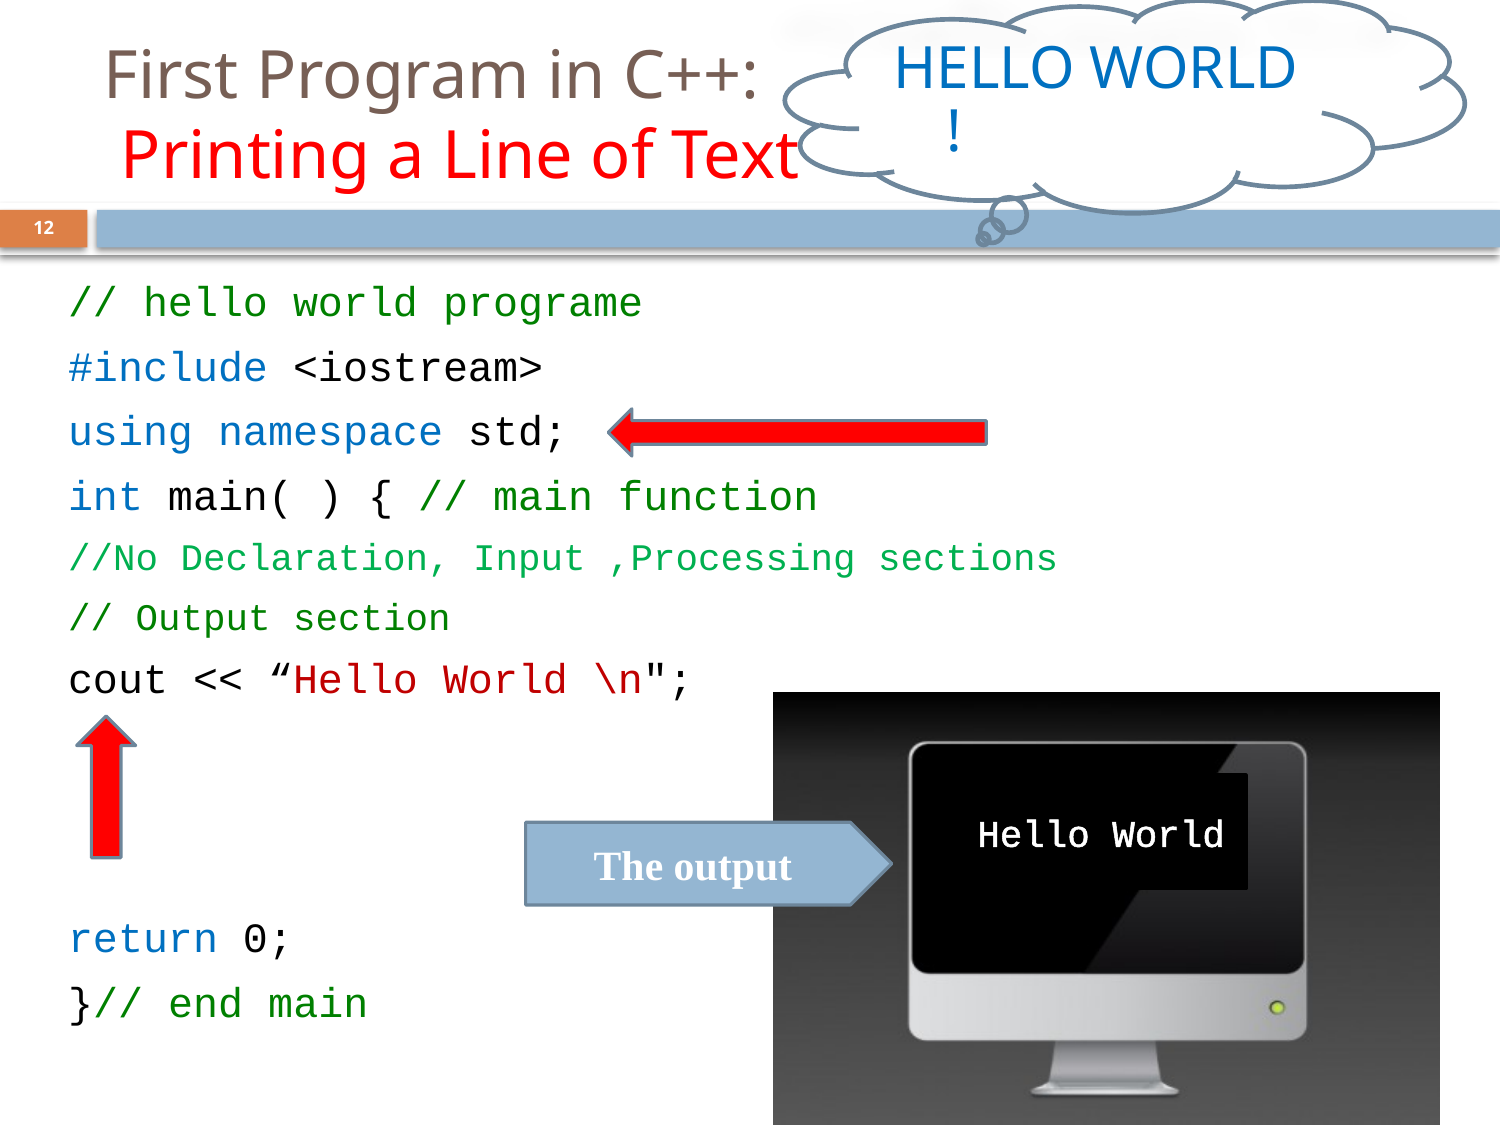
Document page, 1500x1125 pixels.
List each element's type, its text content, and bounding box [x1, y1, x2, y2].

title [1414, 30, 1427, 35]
text_box HELLO WORLD ! [783, 0, 1467, 247]
slide_number 12 [0, 208, 88, 249]
list // hello world programe #include <iostream> using namespace std; int main( ) { // main function //No Declaration, Input ,Processing sections // Output section cout << “Hello World \n"; return 0; }// end main [52, 266, 1459, 1005]
text_box [75, 714, 138, 860]
text_box [607, 407, 988, 458]
picture [773, 692, 1440, 1125]
title First Program in C++: Printing a Line of Text [1224, 141, 1427, 194]
title First Program in C++: Printing a Line of Text [88, 30, 913, 194]
text_box The output [524, 820, 767, 907]
